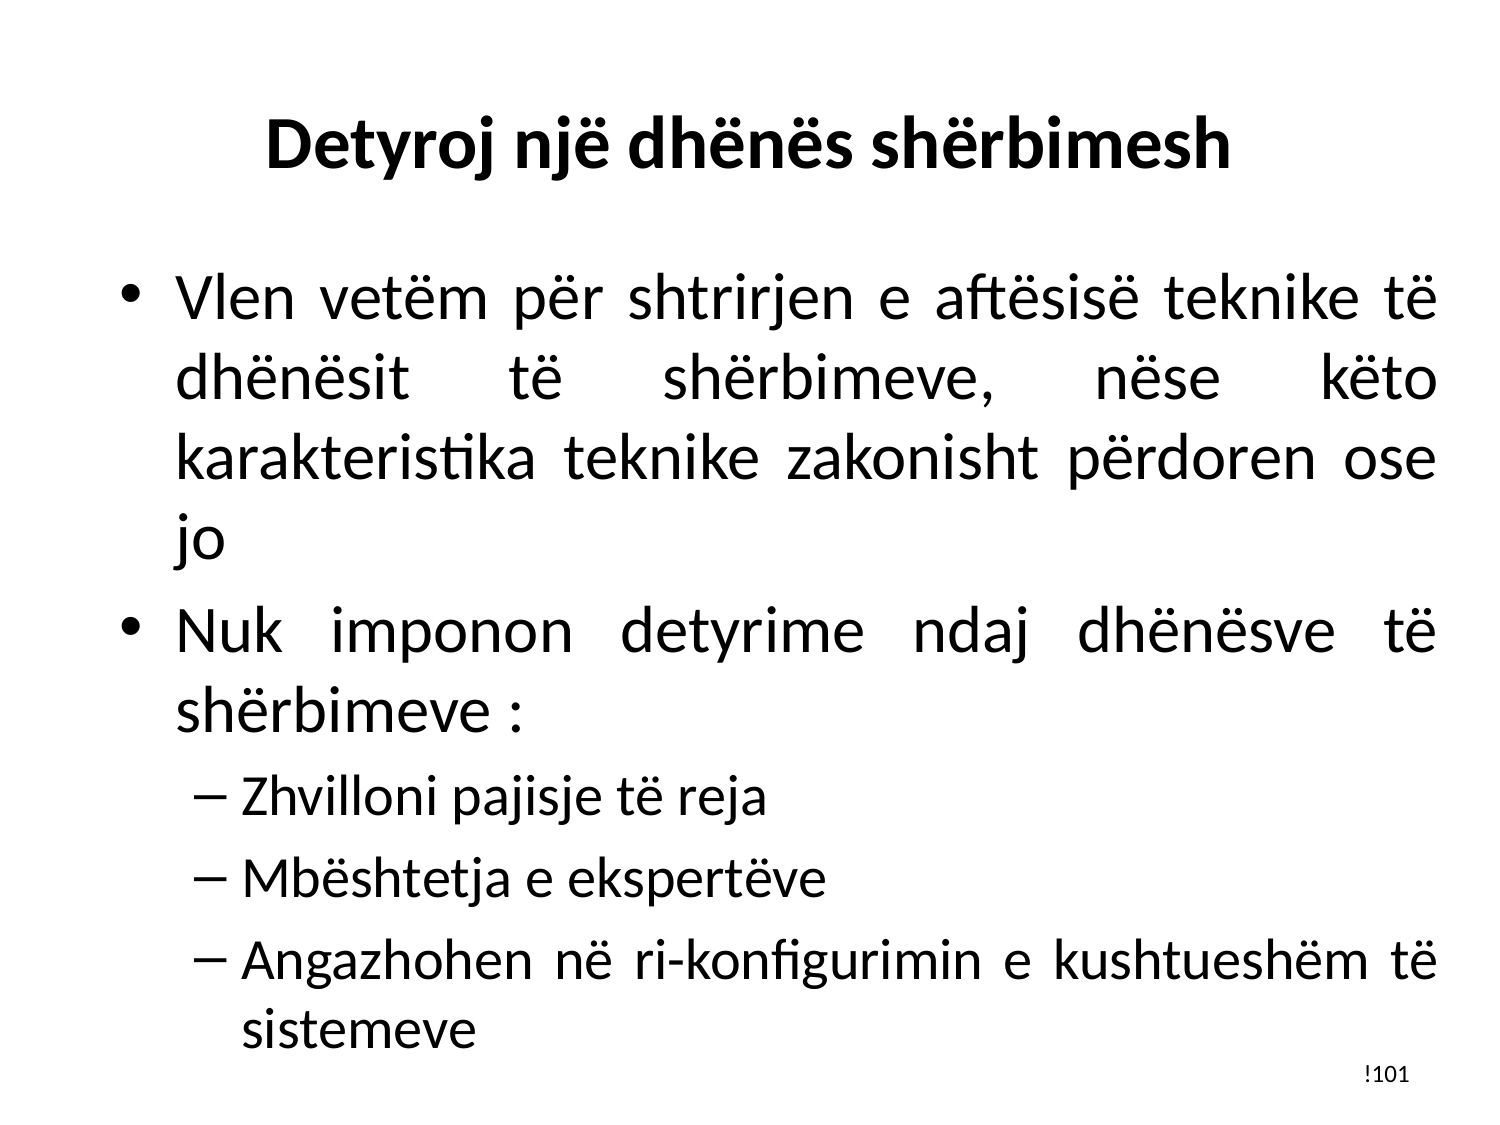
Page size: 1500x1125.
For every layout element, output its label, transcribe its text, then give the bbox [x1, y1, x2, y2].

title Detyroj një dhënës shërbimesh [74, 44, 1426, 233]
list Vlen vetëm për shtrirjen e aftësisë teknike të dhënësit të shërbimeve, nëse këto karakteristika teknike zakonisht përdoren ose jo Nuk imponon detyrime ndaj dhënësve të shërbimeve : Zhvilloni pajisje të reja Mbështetja e ekspertëve Angazhohen në ri-konfigurimin e kushtueshëm të sistemeve [103, 244, 1455, 1103]
slide_number !101 [1074, 1042, 1425, 1103]
